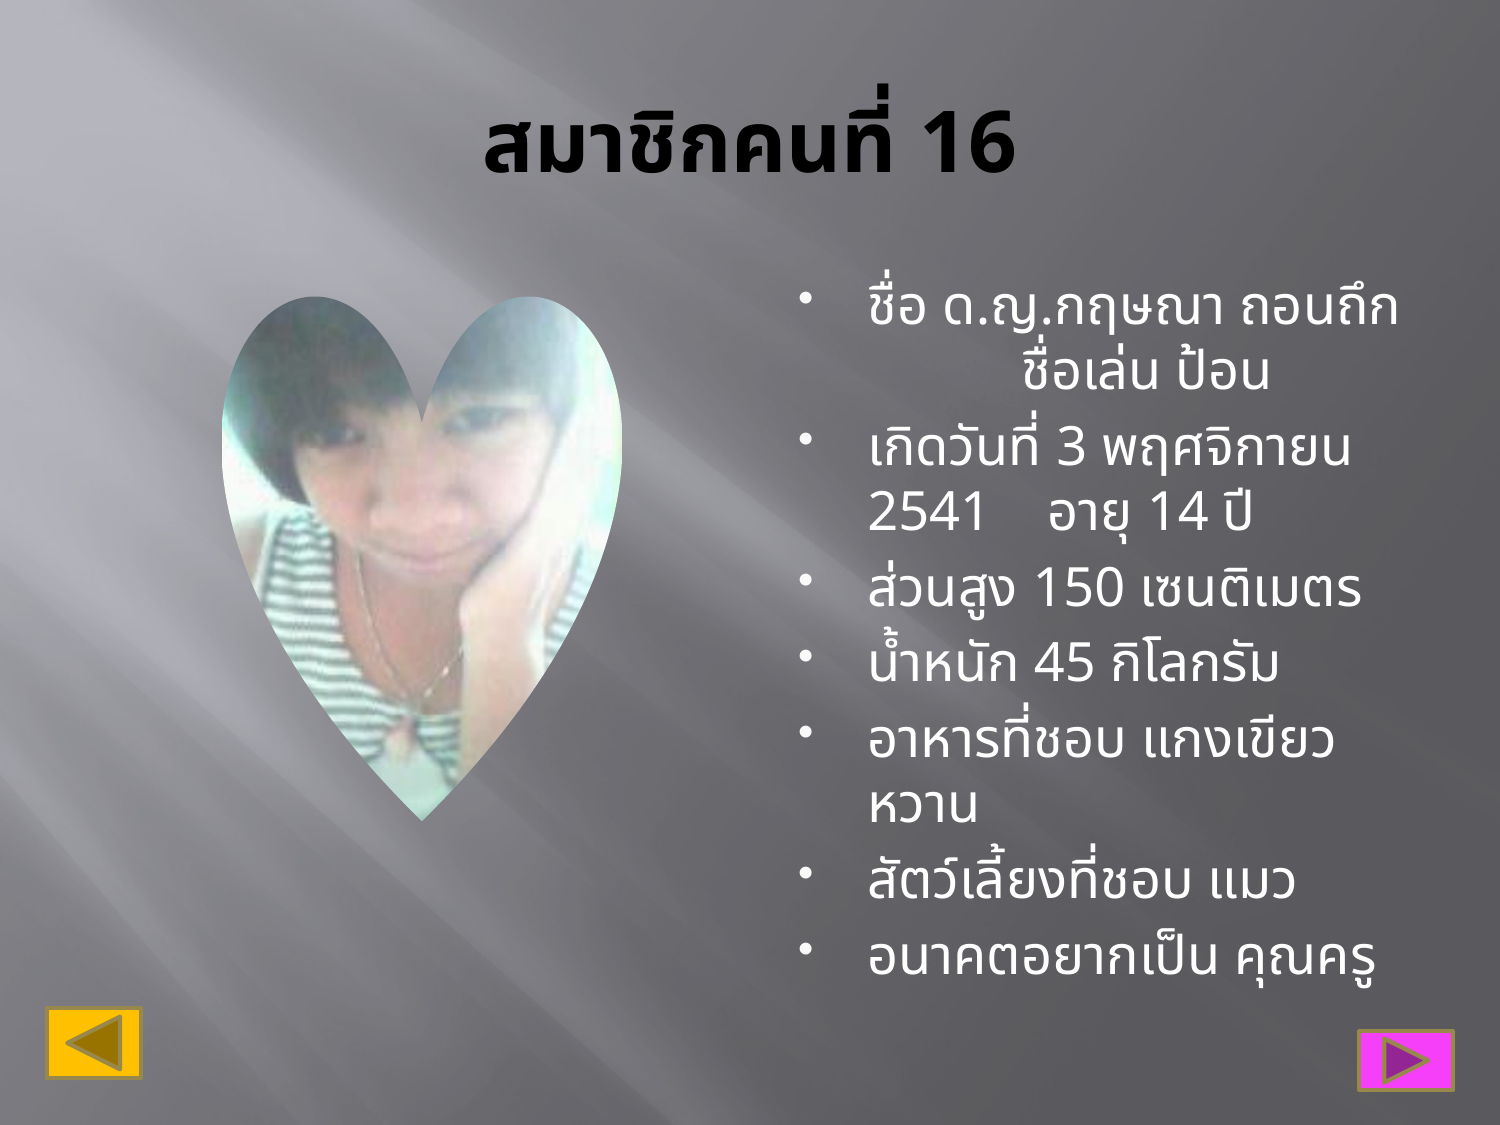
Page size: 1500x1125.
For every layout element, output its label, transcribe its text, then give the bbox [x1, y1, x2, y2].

text_box [45, 1006, 143, 1080]
text_box [1357, 1029, 1455, 1092]
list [222, 289, 622, 822]
list ชื่อ ด.ญ.กฤษณา ถอนถึก ชื่อเล่น ป้อน เกิดวันที่ 3 พฤศจิกายน 2541 อายุ 14 ปี ส่วนสูง 150 เซนติเมตร น้ำหนัก 45 กิโลกรัม อาหารที่ชอบ แกงเขียวหวาน สัตว์เลี้ยงที่ชอบ แมว อนาคตอยากเป็น คุณครู [762, 262, 1425, 1005]
title สมาชิกคนที่ 16 [75, 45, 1425, 233]
